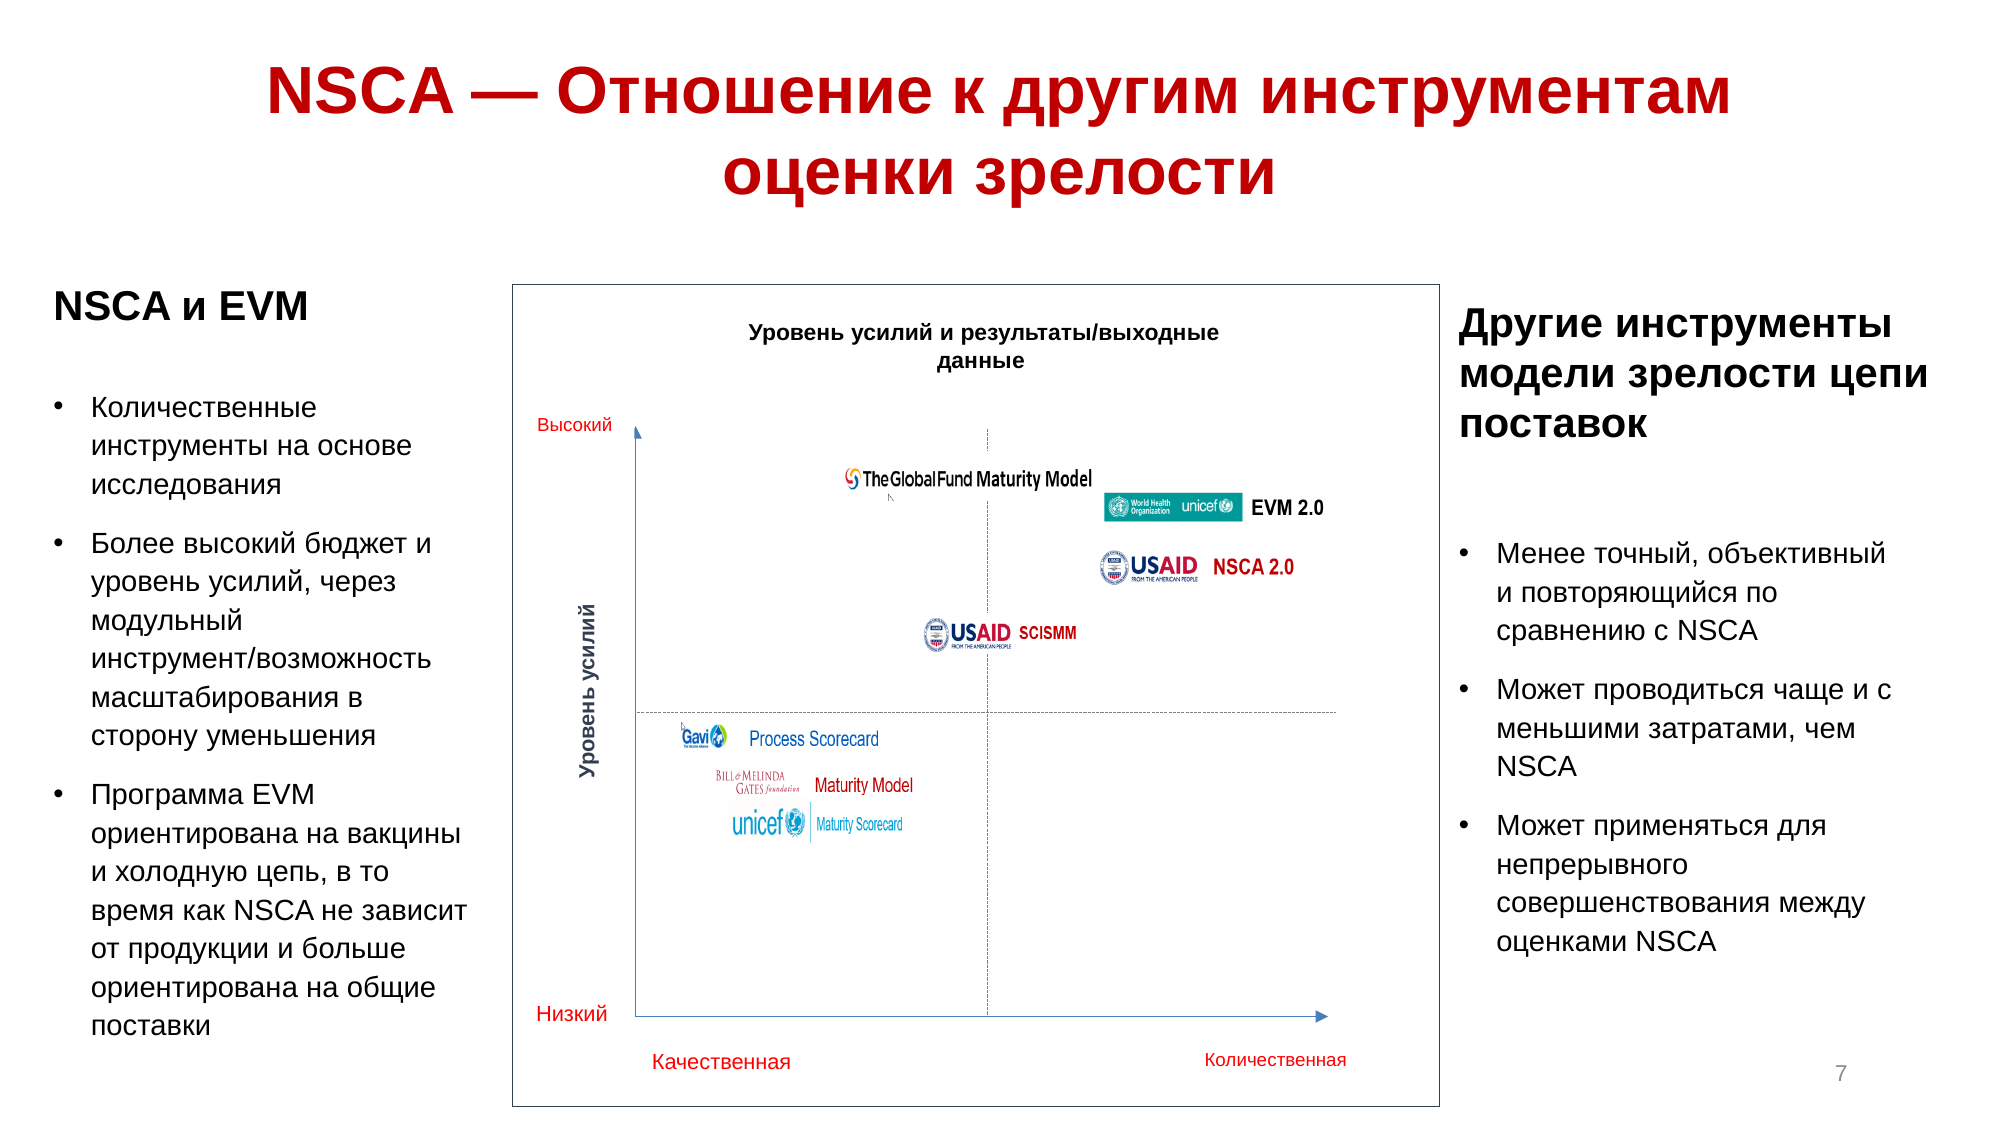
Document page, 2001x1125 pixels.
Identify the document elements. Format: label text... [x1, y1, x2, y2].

title NSCA — Отношение к другим инструментам оценки зрелости [137, 18, 1863, 237]
list Менее точный, объективный и повторяющийся по сравнению с NSCA Может проводиться чаще и с меньшими затратами, чем NSCA Может применяться для непрерывного совершенствования между оценками NSCA [1443, 523, 1915, 1088]
list Количественные инструменты на основе исследования Более высокий бюджет и уровень усилий, через модульный инструмент/возможность масштабирования в сторону уменьшения Программа EVM ориентирована на вакцины и холодную цепь, в то время как NSCA не зависит от продукции и больше ориентирована на общие поставки [38, 377, 484, 1092]
slide_number 7 [1440, 1042, 1863, 1103]
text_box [512, 284, 1440, 1107]
list NSCA и EVM [38, 200, 885, 336]
list Другие инструменты модели зрелости цепи поставок [1443, 204, 1955, 454]
